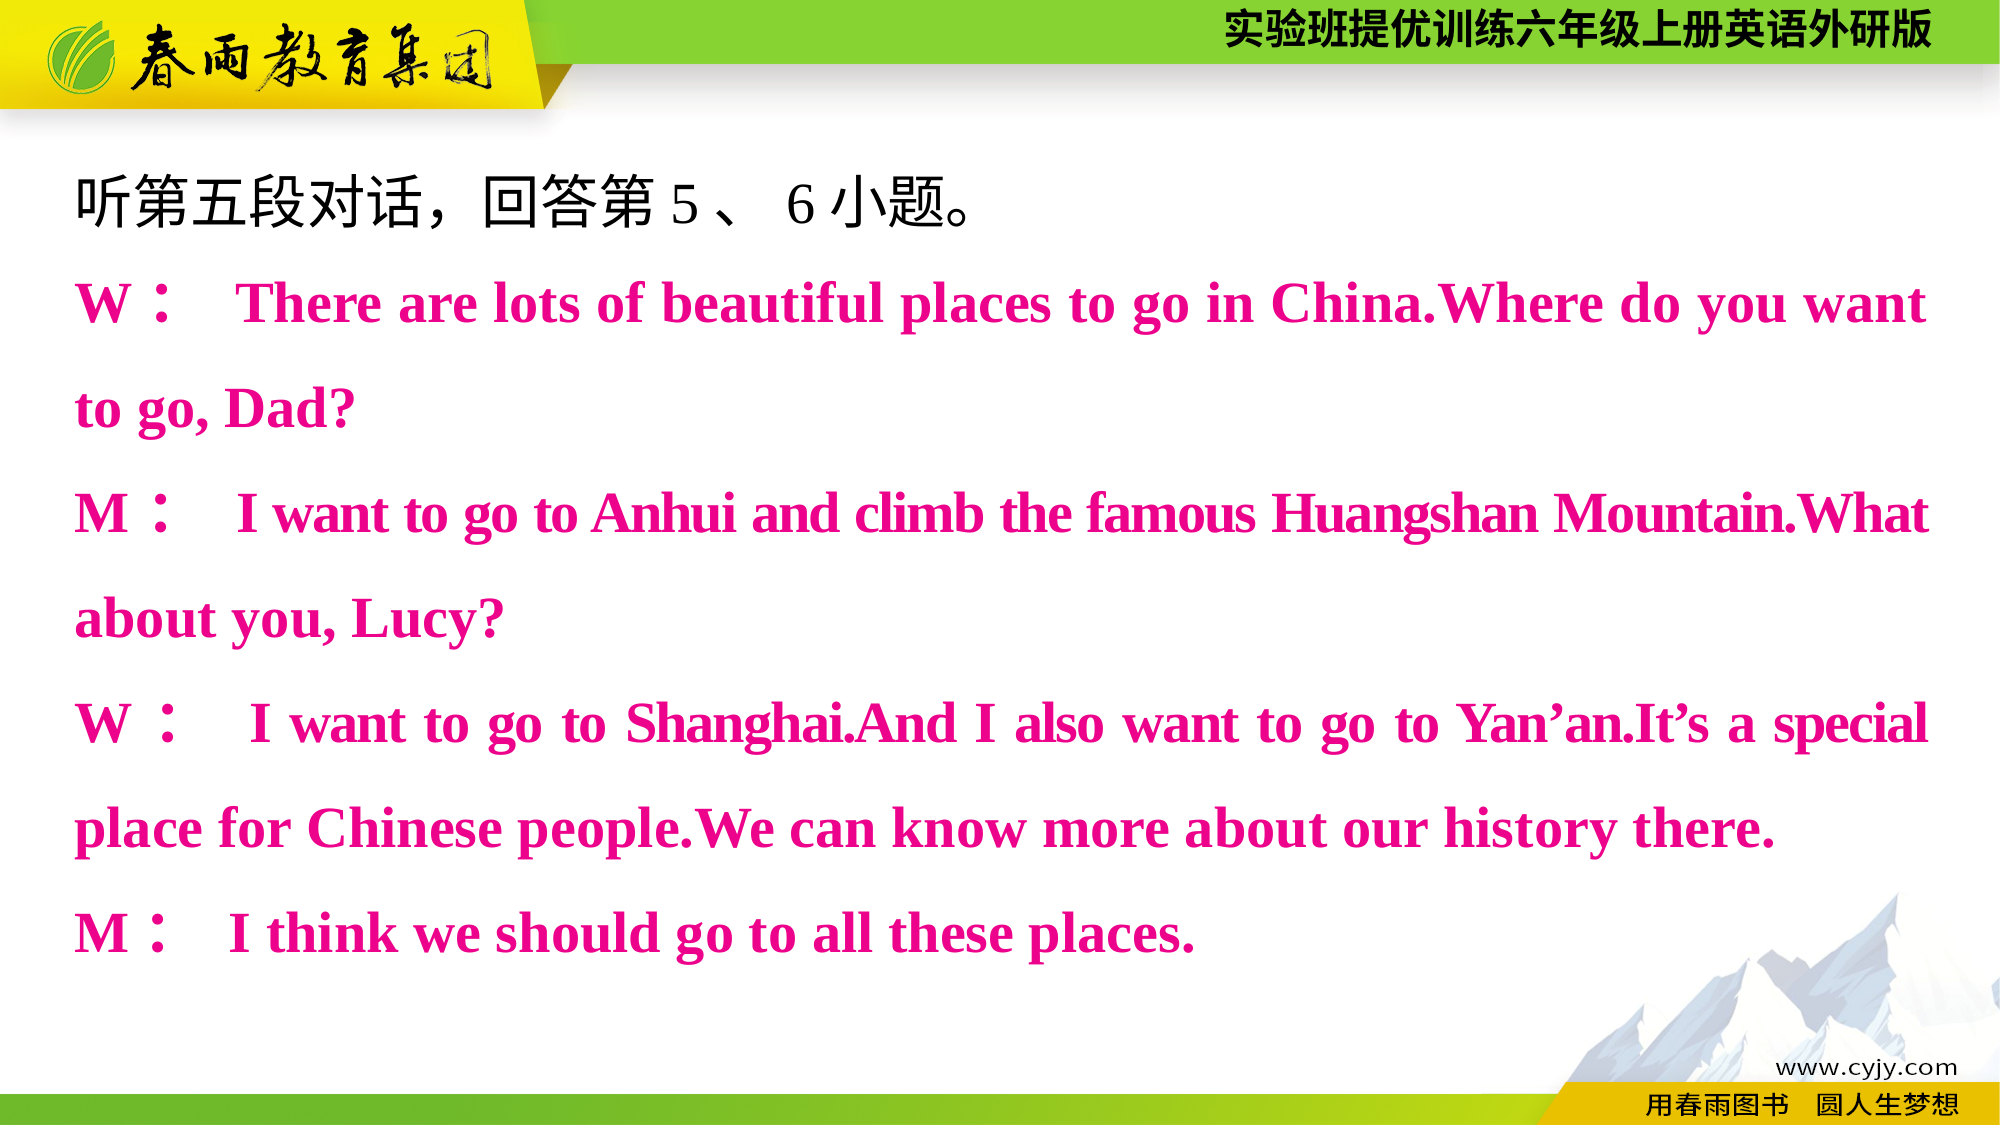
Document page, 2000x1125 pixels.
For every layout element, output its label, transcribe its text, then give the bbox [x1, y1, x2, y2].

picture [0, 0, 2000, 1125]
list 听第五段对话，回答第5、6小题。 [59, 122, 1944, 221]
text_box W： There are lots of beautiful places to go in China.Where do you want to go, Dad? M： I want to go to Anhui and climb the famous Huangshan Mountain.What about you, Lucy? W： I want to go to Shanghai.And I also want to go to Yan’an.It’s a special place for Chinese people.We can know more about our history there. M： I think we should go to all these places. [59, 221, 1944, 972]
